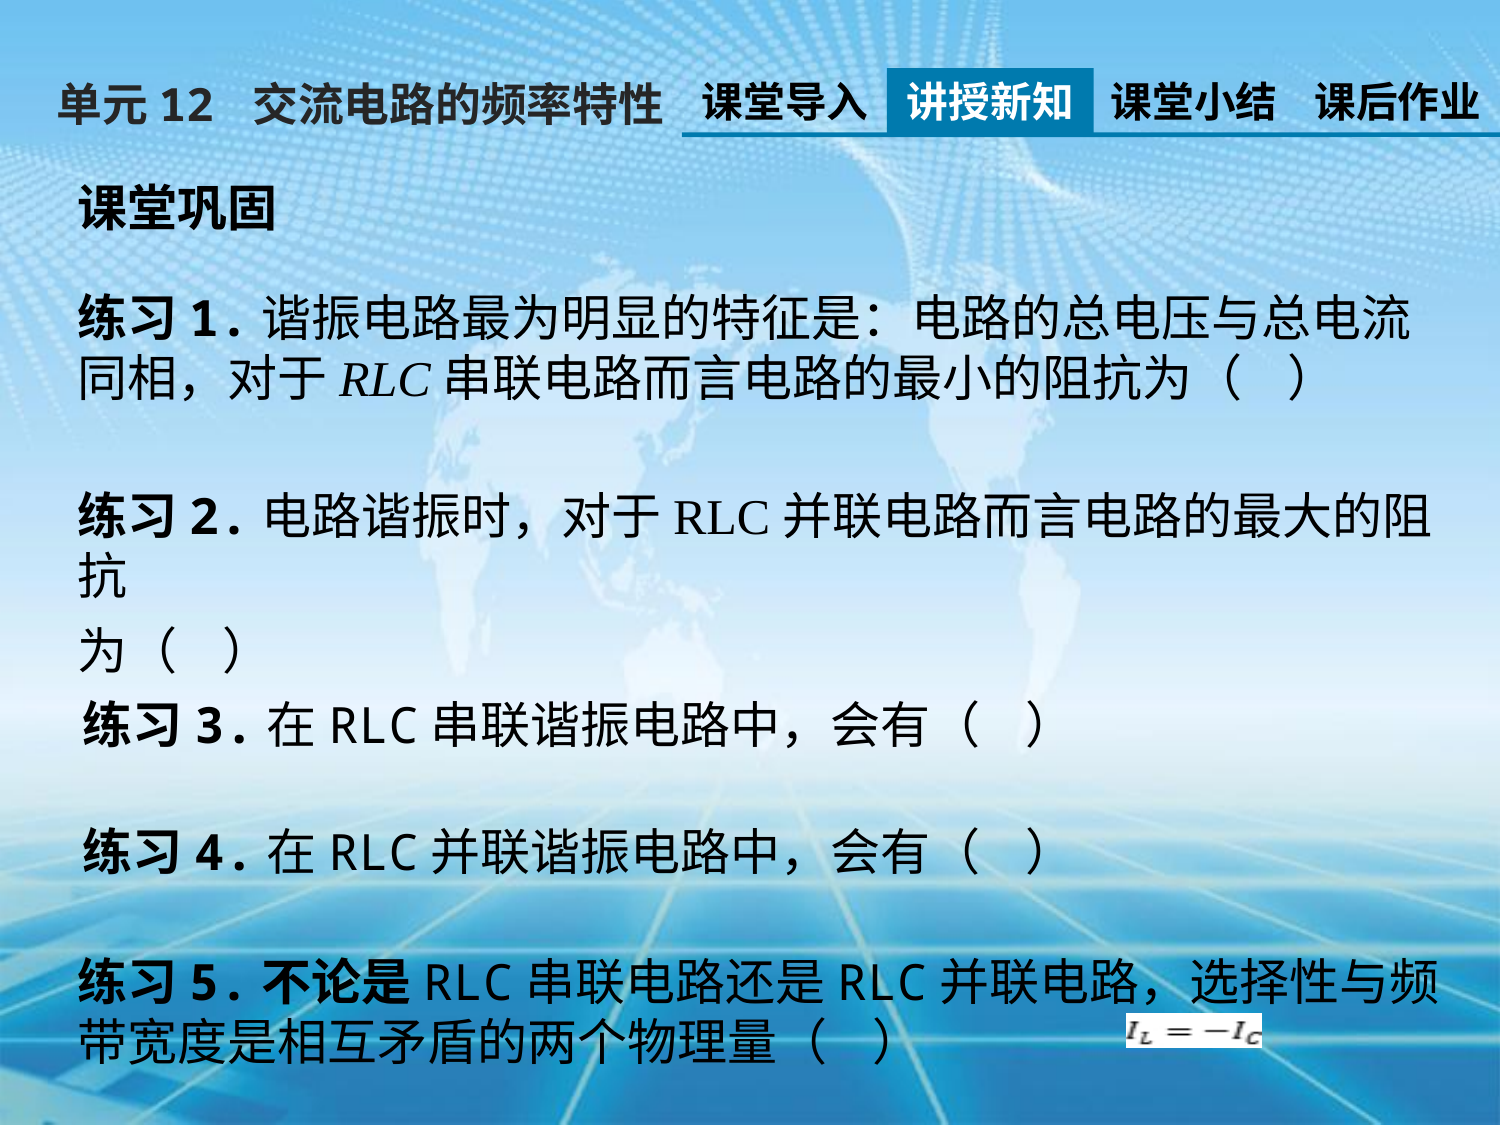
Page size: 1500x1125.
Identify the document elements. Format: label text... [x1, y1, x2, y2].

text_box 课堂巩固 [62, 169, 813, 245]
text_box [62, 433, 1473, 494]
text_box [41, 67, 1500, 139]
picture [0, 0, 1500, 1125]
